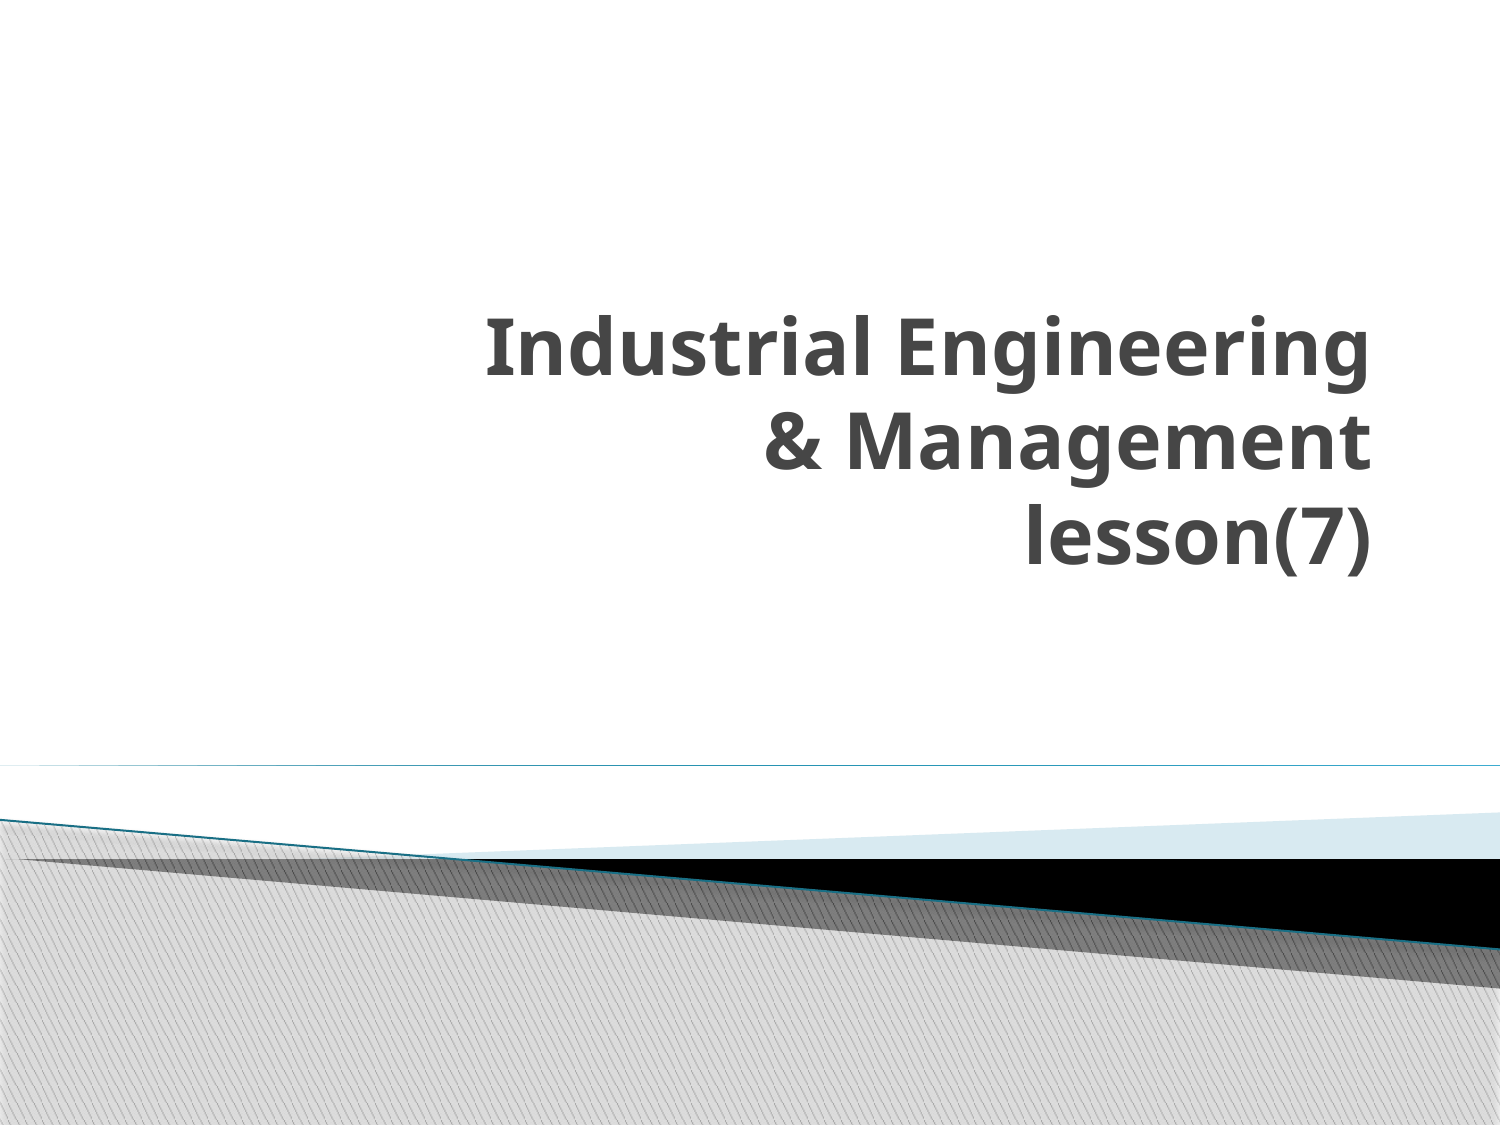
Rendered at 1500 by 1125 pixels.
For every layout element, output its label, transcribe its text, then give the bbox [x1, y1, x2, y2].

picture [5, 859, 1500, 989]
title Industrial Engineering & Management lesson(7) [112, 287, 1388, 588]
